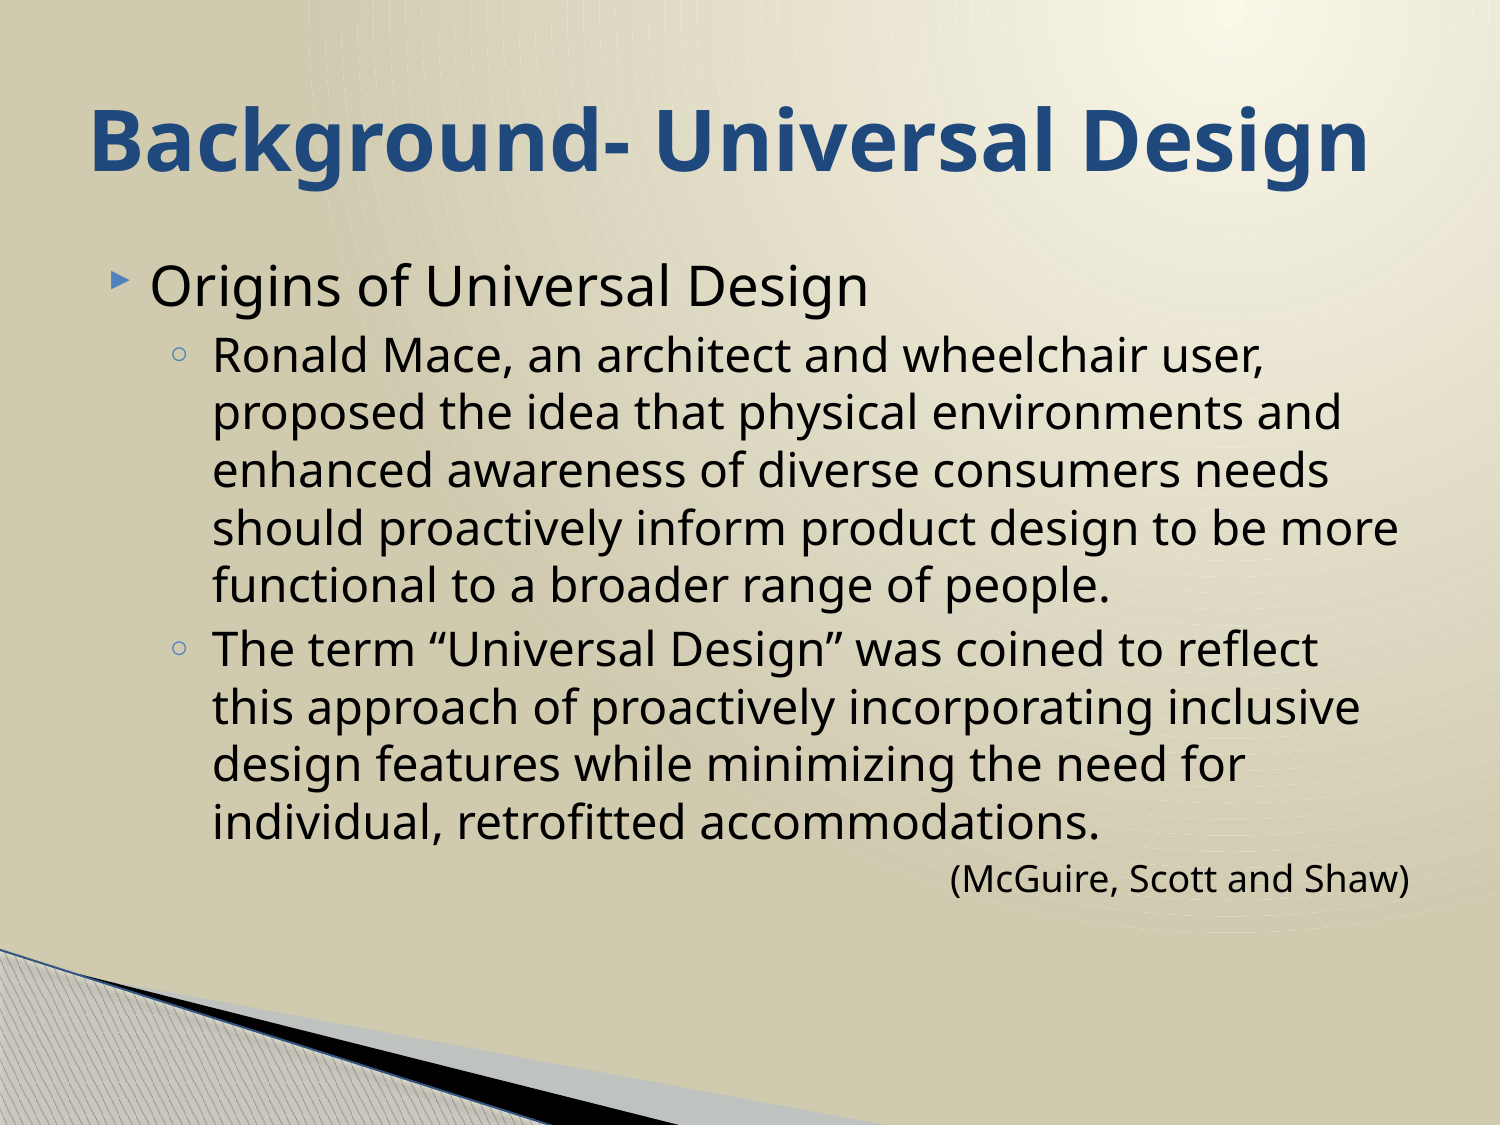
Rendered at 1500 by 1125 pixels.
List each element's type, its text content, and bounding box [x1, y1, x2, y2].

list Origins of Universal Design Ronald Mace, an architect and wheelchair user, proposed the idea that physical environments and enhanced awareness of diverse consumers needs should proactively inform product design to be more functional to a broader range of people. The term “Universal Design” was coined to reflect this approach of proactively incorporating inclusive design features while minimizing the need for individual, retrofitted accommodations. (McGuire, Scott and Shaw) [74, 242, 1426, 986]
title Background- Universal Design [72, 43, 1423, 232]
